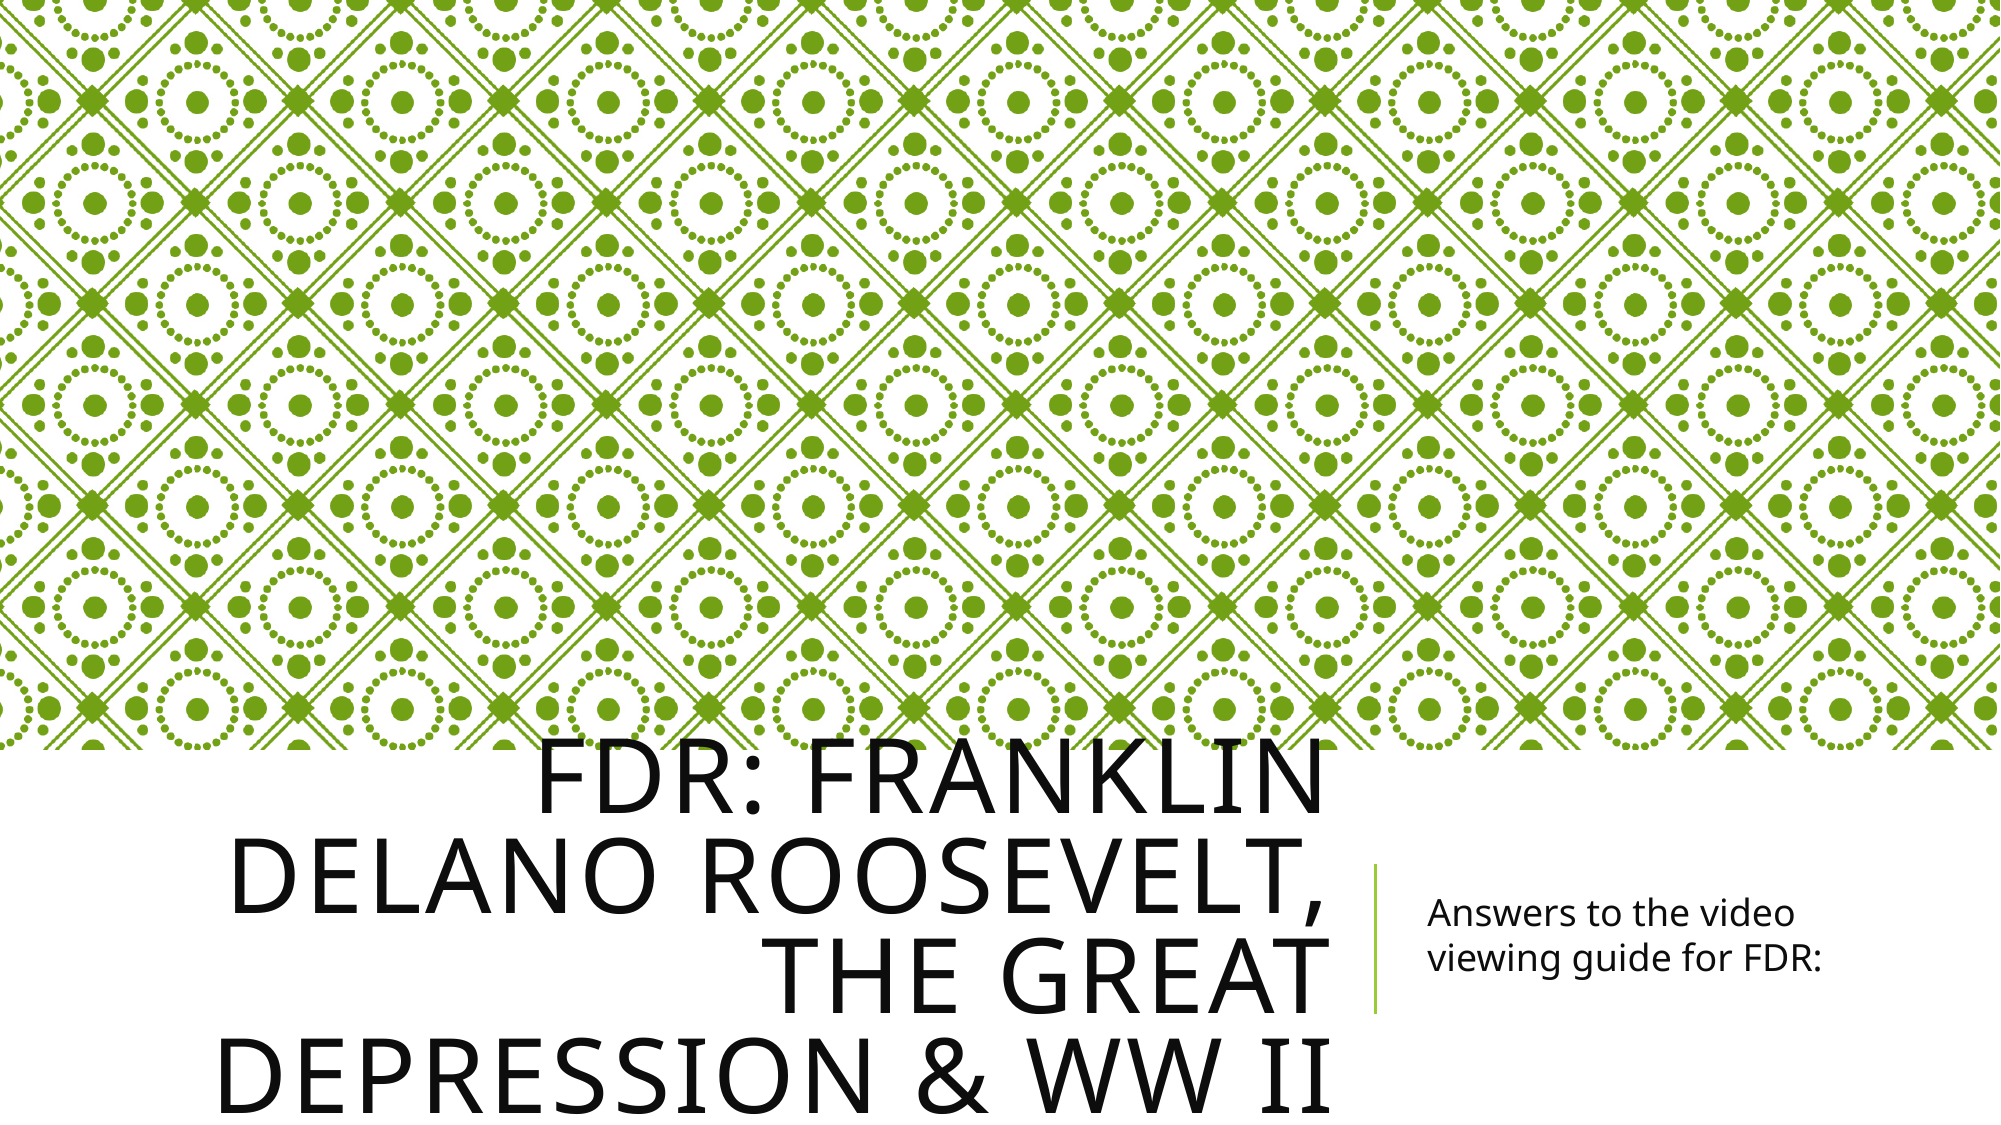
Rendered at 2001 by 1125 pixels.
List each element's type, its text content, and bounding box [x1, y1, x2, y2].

subtitle Answers to the video viewing guide for FDR: [1412, 813, 1938, 1054]
title FDR: Franklin Delano Roosevelt, The Great Depression & Ww II [75, 813, 1350, 1054]
